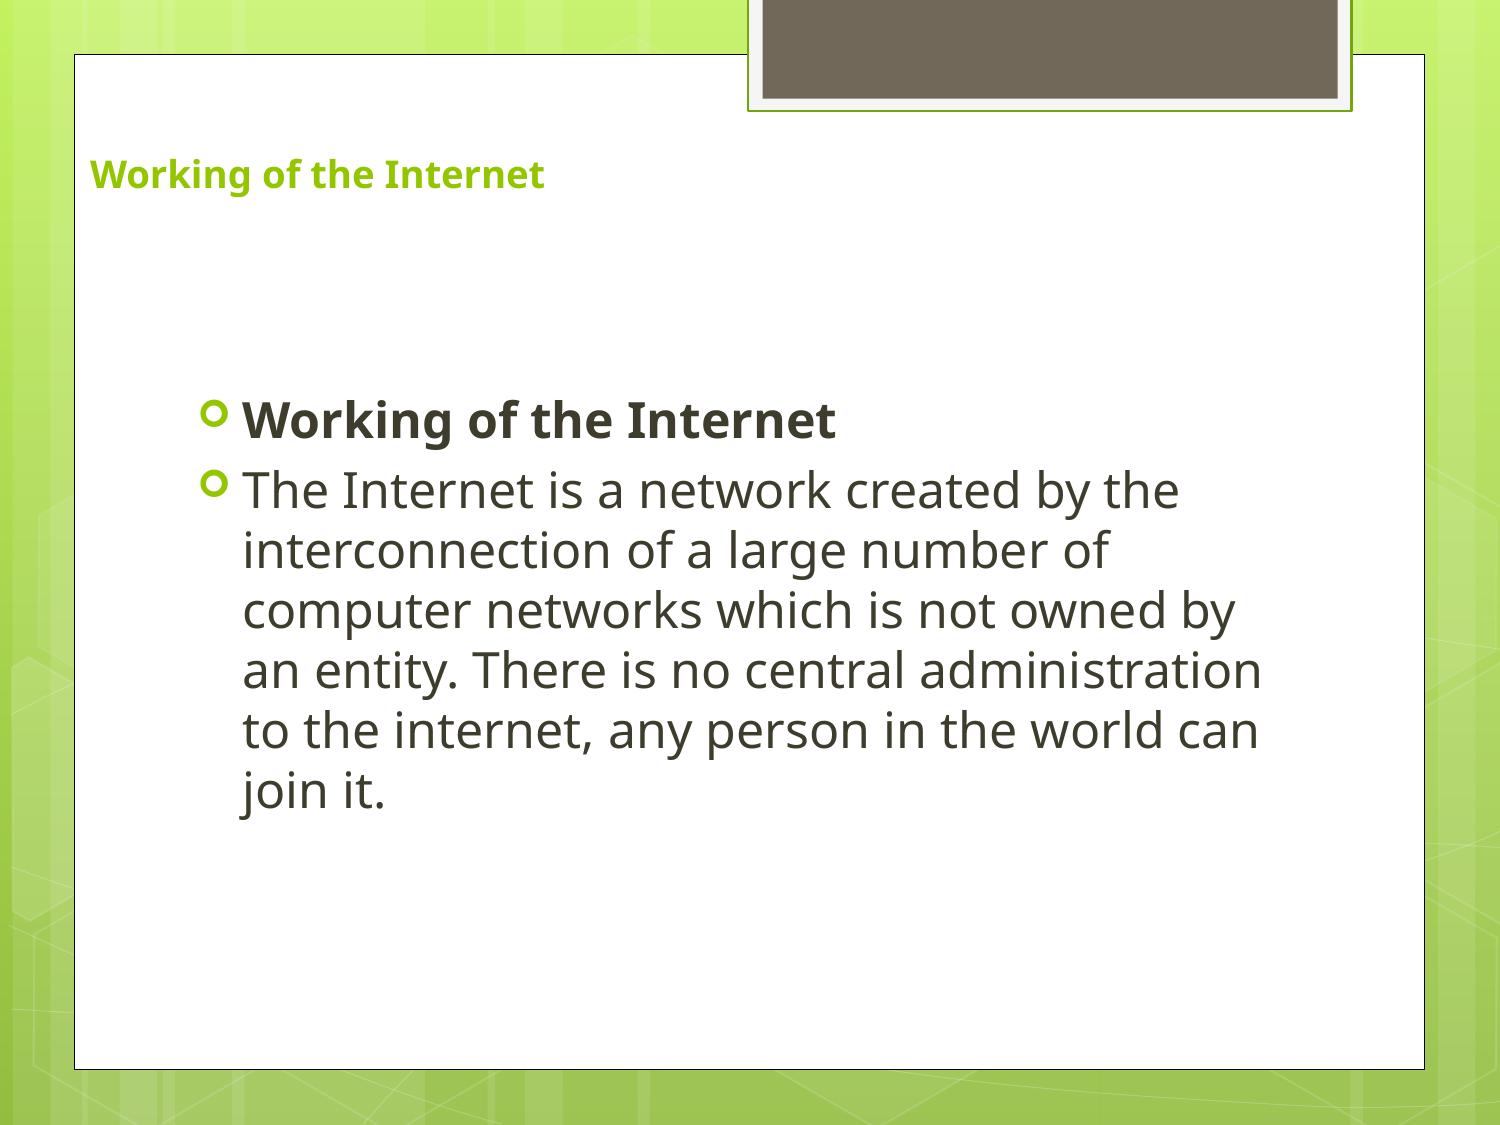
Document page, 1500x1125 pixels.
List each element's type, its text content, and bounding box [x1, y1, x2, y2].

list Working of the Internet The Internet is a network created by the interconnection of a large number of computer networks which is not owned by an entity. There is no central administration to the internet, any person in the world can join it. [171, 381, 1283, 957]
title Working of the Internet [75, 50, 1425, 250]
